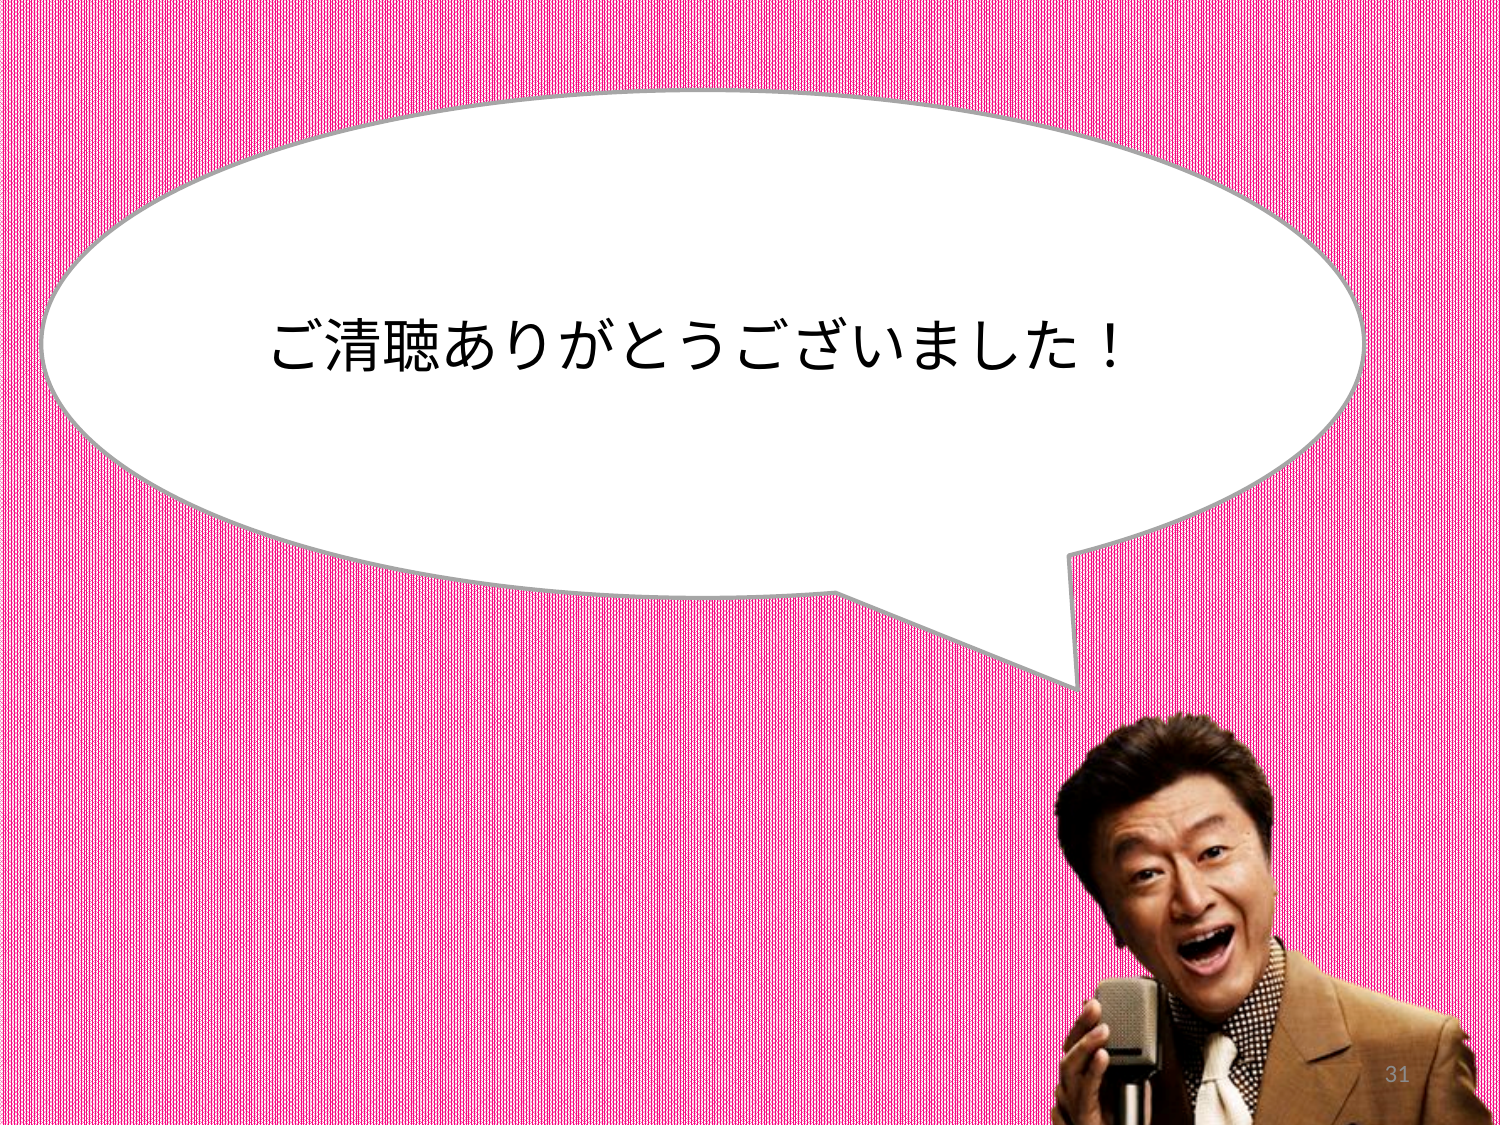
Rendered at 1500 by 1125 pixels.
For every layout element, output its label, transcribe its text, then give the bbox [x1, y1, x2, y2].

picture [1021, 656, 1500, 1125]
text_box ご清聴ありがとうございました！ [39, 87, 1367, 668]
